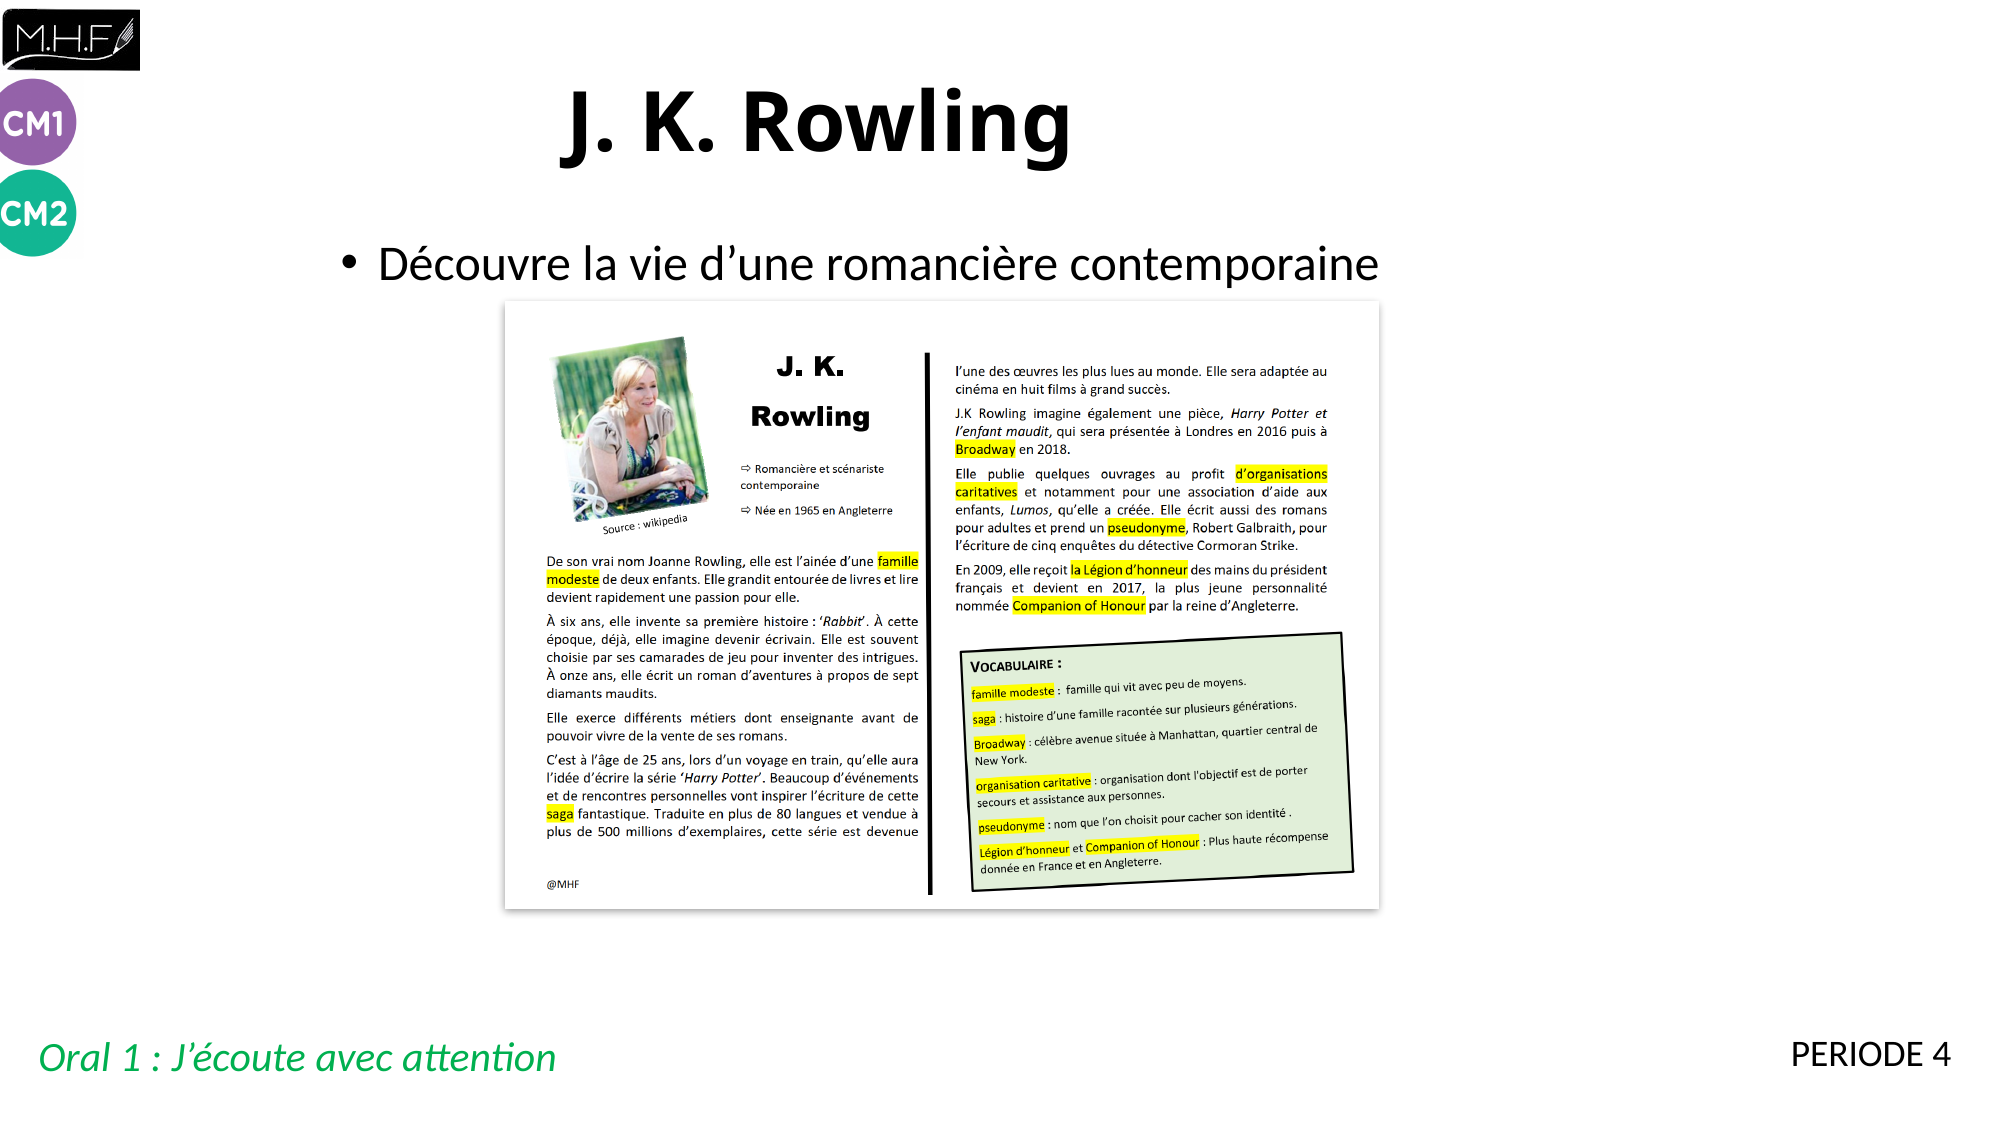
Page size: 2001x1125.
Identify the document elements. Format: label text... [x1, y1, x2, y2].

text_box Oral 1 : J’écoute avec attention [23, 1021, 1324, 1087]
picture [519, 315, 1365, 895]
text_box Découvre la vie d’une romancière contemporaine [325, 230, 1675, 384]
title J. K. Rowling [551, 40, 1406, 208]
text_box PERIODE 4 [1362, 1021, 1967, 1082]
picture [0, 7, 140, 259]
